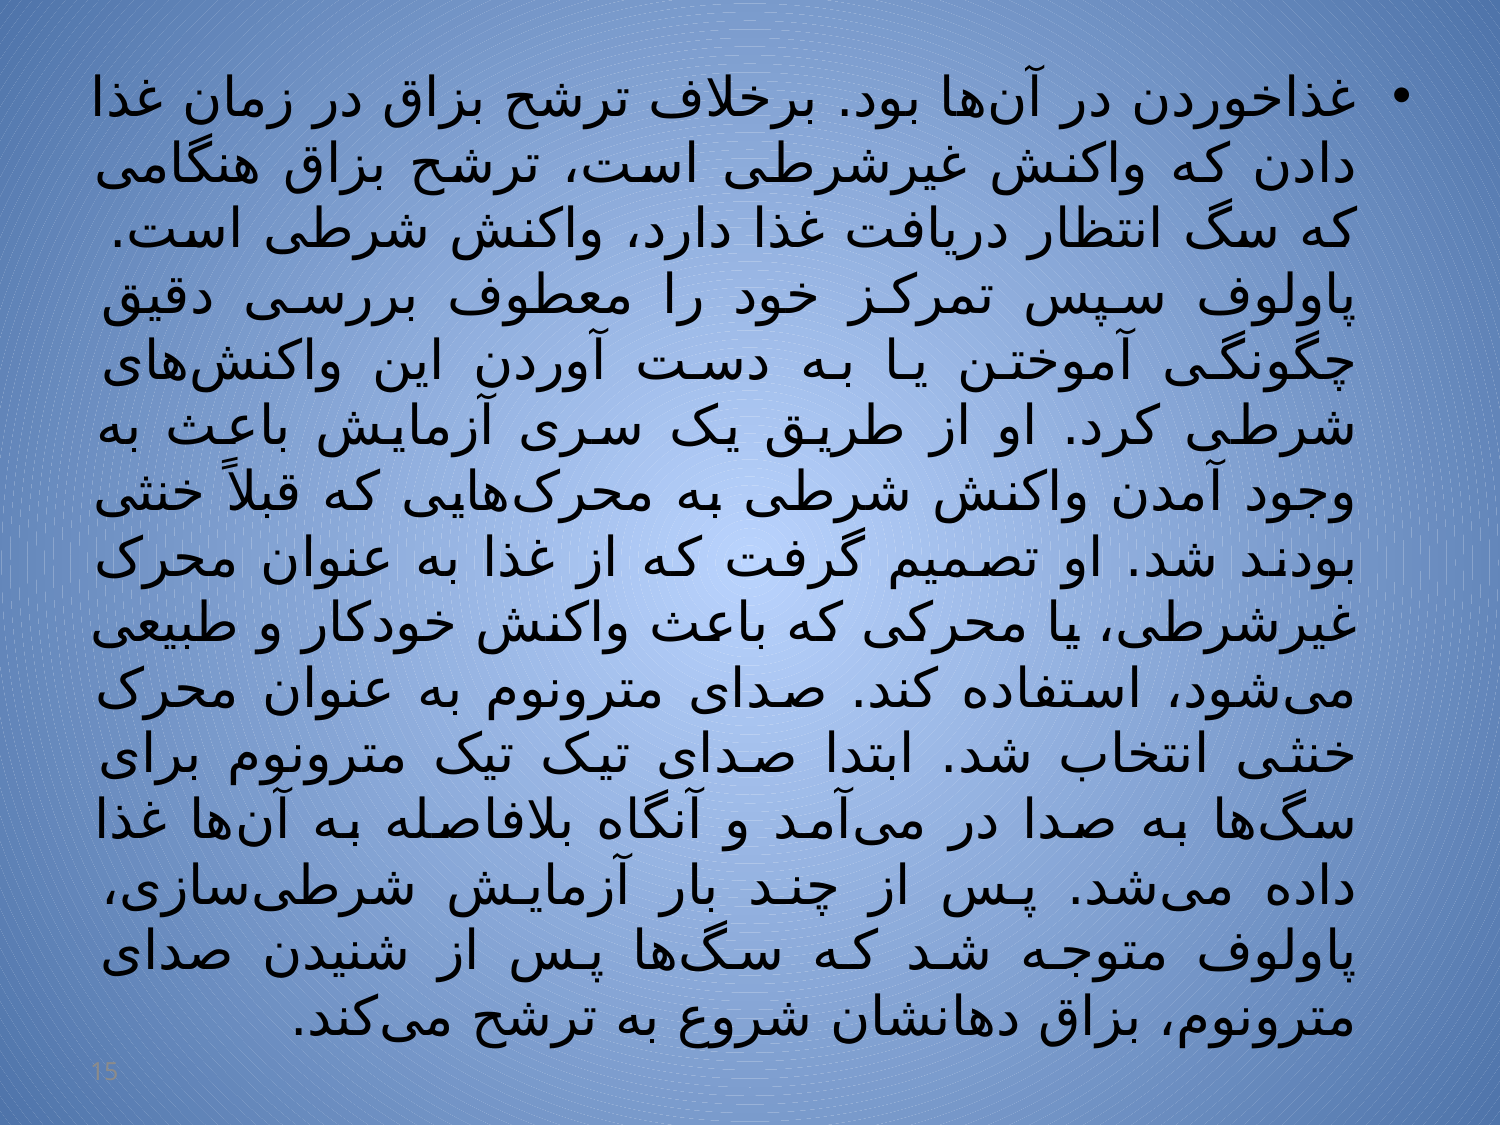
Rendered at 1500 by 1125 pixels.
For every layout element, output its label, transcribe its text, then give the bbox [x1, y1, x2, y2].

slide_number 15 [75, 1042, 425, 1103]
list غذاخوردن در آن‌ها بود. برخلاف ترشح بزاق در زمان غذا دادن که واکنش غیرشرطی است، ترشح بزاق هنگامی که سگ انتظار دریافت غذا دارد، واکنش شرطی است. پاولوف سپس تمرکز خود را معطوف بررسی دقیق چگونگی آموختن یا به دست آوردن این واکنش‌های شرطی کرد. او از طریق یک سری آزمایش باعث به وجود آمدن واکنش شرطی به محرک‌هایی که قبلاً خنثی بودند شد. او تصمیم گرفت که از غذا به عنوان محرک غیرشرطی، یا محرکی که باعث واکنش خودکار و طبیعی می‌شود، استفاده کند. صدای مترونوم به عنوان محرک خنثی انتخاب شد. ابتدا صدای تیک تیک مترونوم برای سگ‌ها به صدا در می‌آمد و آنگاه بلافاصله به آن‌ها غذا داده می‌شد. پس از چند بار آزمایش شرطی‌سازی، پاولوف متوجه شد که سگ‌ها پس از شنیدن صدای مترونوم، بزاق دهانشان شروع به ترشح می‌کند. [75, 54, 1425, 1071]
